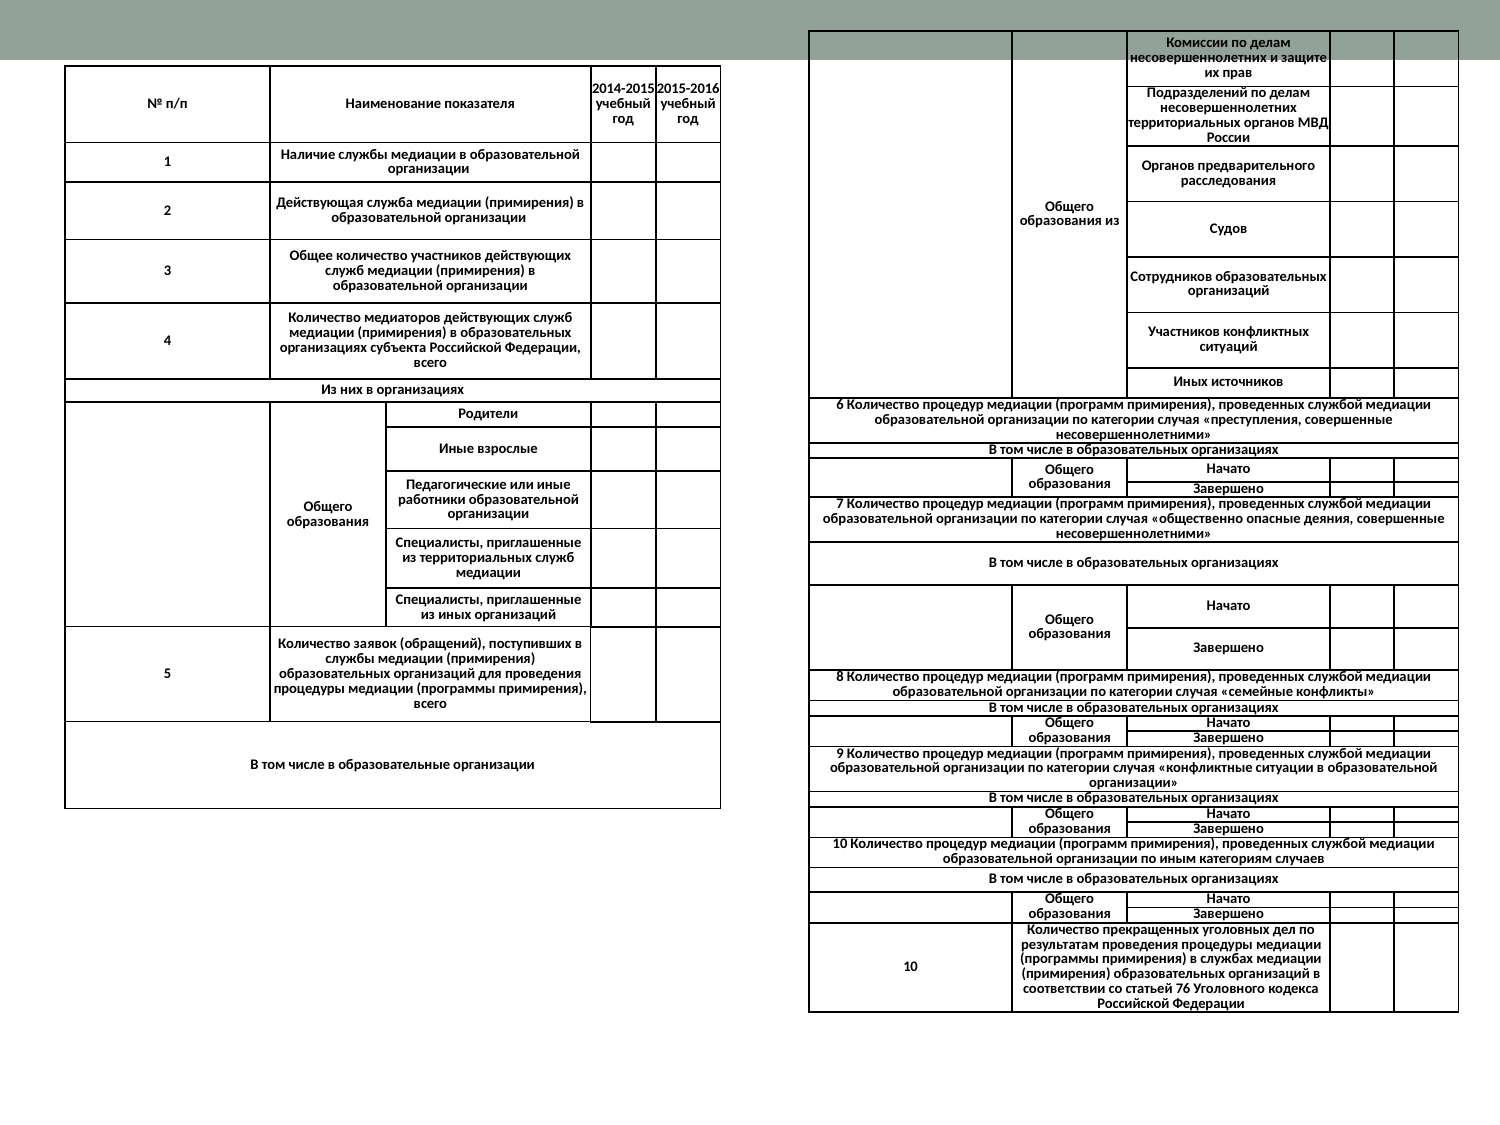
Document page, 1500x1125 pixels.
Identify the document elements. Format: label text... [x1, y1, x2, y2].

table_cell Сотрудников образовательных организаций [1128, 258, 1329, 312]
table_cell [592, 304, 655, 378]
table_cell 10 [810, 924, 1011, 1011]
table_cell В том числе в образовательных организациях [810, 792, 1458, 806]
table_cell [1395, 717, 1458, 730]
table_header 2015-2016 учебный год [657, 67, 720, 142]
table_cell [657, 143, 720, 181]
table_cell В том числе в образовательных организациях [810, 868, 1458, 891]
table_cell Общего образования [271, 403, 385, 626]
table_cell Начато [1128, 808, 1329, 821]
table_cell Начато [1128, 717, 1329, 730]
table_cell [1331, 893, 1393, 907]
table_cell [592, 428, 655, 470]
table_cell [657, 628, 720, 721]
table_header Комиссии по делам несовершеннолетних и защите их прав [1128, 32, 1329, 86]
table_cell В том числе в образовательных организациях [810, 701, 1458, 715]
table_cell [592, 529, 655, 587]
table_cell Завершено [1128, 908, 1329, 922]
table_cell [591, 628, 655, 721]
table_cell [1395, 313, 1458, 367]
table_cell [1395, 908, 1458, 922]
table_header [810, 32, 1011, 397]
table_cell [592, 183, 655, 239]
table_cell [1331, 87, 1393, 145]
table_header [1395, 32, 1458, 86]
table_cell [1395, 586, 1458, 627]
table_cell В том числе в образовательных организациях [810, 444, 1458, 457]
table_cell Начато [1128, 893, 1329, 907]
table_cell [1331, 586, 1393, 627]
table_cell [657, 472, 720, 528]
table_cell [1331, 732, 1393, 746]
table_cell [1331, 313, 1393, 367]
table_cell Специалисты, приглашенные из территориальных служб медиации [387, 529, 590, 587]
table_cell Действующая служба медиации (примирения) в образовательной организации [271, 183, 590, 239]
table_cell [657, 403, 720, 426]
table_cell Количество заявок (обращений), поступивших в службы медиации (примирения) образовательных организаций для проведения процедуры медиации (программы примирения), всего [271, 627, 590, 721]
table_cell [1395, 629, 1458, 669]
table_cell 4 [66, 304, 269, 378]
table_cell 2 [66, 183, 269, 239]
table_cell [1331, 629, 1393, 669]
table_cell [1331, 369, 1393, 397]
table_cell [657, 304, 720, 378]
table_header № п/п [66, 67, 269, 142]
table_cell Завершено [1128, 483, 1329, 496]
table_cell [1331, 483, 1393, 496]
table_cell [1331, 258, 1393, 312]
table_cell Завершено [1128, 629, 1329, 669]
table_cell Начато [1128, 459, 1329, 481]
table_cell Общее количество участников действующих служб медиации (примирения) в образовательной организации [271, 240, 590, 302]
table_cell Участников конфликтных ситуаций [1128, 313, 1329, 367]
table_cell Иные взрослые [387, 428, 590, 470]
table_cell [592, 403, 655, 426]
table_cell Органов предварительного расследования [1128, 147, 1329, 201]
table_cell [1395, 202, 1458, 256]
table_cell [592, 472, 655, 528]
table_cell [1395, 147, 1458, 201]
table_cell Общего образования [1013, 459, 1126, 496]
table_cell [592, 240, 655, 302]
table_cell [1331, 924, 1393, 1011]
table_cell Начато [1128, 586, 1329, 627]
table_cell [1395, 893, 1458, 907]
table_cell Общего образования [1013, 893, 1126, 922]
table_cell Общего образования [1013, 717, 1126, 746]
table_cell [1395, 369, 1458, 397]
table_cell [1331, 147, 1393, 201]
table_cell [1395, 87, 1458, 145]
table_cell Судов [1128, 202, 1329, 256]
table_cell [1331, 717, 1393, 730]
table_cell [657, 589, 720, 626]
table_cell Наличие службы медиации в образовательной организации [271, 143, 590, 181]
table_cell [1395, 924, 1458, 1011]
table_cell [810, 717, 1011, 746]
table_cell [1395, 258, 1458, 312]
table_cell Количество медиаторов действующих служб медиации (примирения) в образовательных организациях субъекта Российской Федерации, всего [271, 304, 590, 378]
table_cell [810, 893, 1011, 922]
table_cell [657, 529, 720, 587]
table_cell Специалисты, приглашенные из иных организаций [387, 589, 590, 626]
table_cell 10 Количество процедур медиации (программ примирения), проведенных службой медиации образовательной организации по иным категориям случаев [810, 838, 1458, 867]
table_header Общего образования из [1013, 32, 1126, 397]
table_cell [1395, 732, 1458, 746]
table_cell Из них в организациях [66, 380, 720, 401]
table_header [1331, 32, 1393, 86]
table_cell Общего образования [1013, 586, 1126, 669]
table_cell [657, 240, 720, 302]
table_cell 1 [66, 143, 269, 181]
table_cell [1395, 808, 1458, 821]
table_cell [1331, 459, 1393, 481]
table_cell [1395, 823, 1458, 837]
table_cell [1331, 823, 1393, 837]
table_cell Общего образования [1013, 808, 1126, 837]
table_header 2014-2015 учебный год [592, 67, 655, 142]
table_cell [1395, 483, 1458, 496]
table_cell [1395, 459, 1458, 481]
table_cell [810, 808, 1011, 837]
table_cell 7 Количество процедур медиации (программ примирения), проведенных службой медиации образовательной организации по категории случая «общественно опасные деяния, совершенные несовершеннолетними» [810, 498, 1458, 541]
table_cell [1331, 908, 1393, 922]
table_cell Подразделений по делам несовершеннолетних территориальных органов МВД России [1128, 87, 1329, 145]
table_cell [810, 586, 1011, 669]
table_cell 6 Количество процедур медиации (программ примирения), проведенных службой медиации образовательной организации по категории случая «преступления, совершенные несовершеннолетними» [810, 399, 1458, 442]
table_cell В том числе в образовательных организациях [810, 543, 1458, 584]
table_cell 5 [66, 627, 269, 721]
table_cell 9 Количество процедур медиации (программ примирения), проведенных службой медиации образовательной организации по категории случая «конфликтные ситуации в образовательной организации» [810, 747, 1458, 791]
table_cell В том числе в образовательные организации [66, 722, 720, 808]
table_cell [1331, 808, 1393, 821]
table_header Наименование показателя [271, 67, 590, 142]
table_cell [810, 459, 1011, 496]
table_cell Педагогические или иные работники образовательной организации [387, 472, 590, 528]
table_cell [592, 143, 655, 181]
table_cell [657, 428, 720, 470]
table_cell Завершено [1128, 823, 1329, 837]
table_cell Завершено [1128, 732, 1329, 746]
table_cell 8 Количество процедур медиации (программ примирения), проведенных службой медиации образовательной организации по категории случая «семейные конфликты» [810, 671, 1458, 700]
table_cell [657, 183, 720, 239]
table_cell [1331, 202, 1393, 256]
table_cell [66, 403, 269, 626]
table_cell Иных источников [1128, 369, 1329, 397]
table_cell [592, 589, 655, 626]
table_cell 3 [66, 240, 269, 302]
table_cell Количество прекращенных уголовных дел по результатам проведения процедуры медиации (программы примирения) в службах медиации (примирения) образовательных организаций в соответствии со статьей 76 Уголовного кодекса Российской Федерации [1013, 924, 1329, 1011]
table_cell Родители [387, 403, 590, 426]
